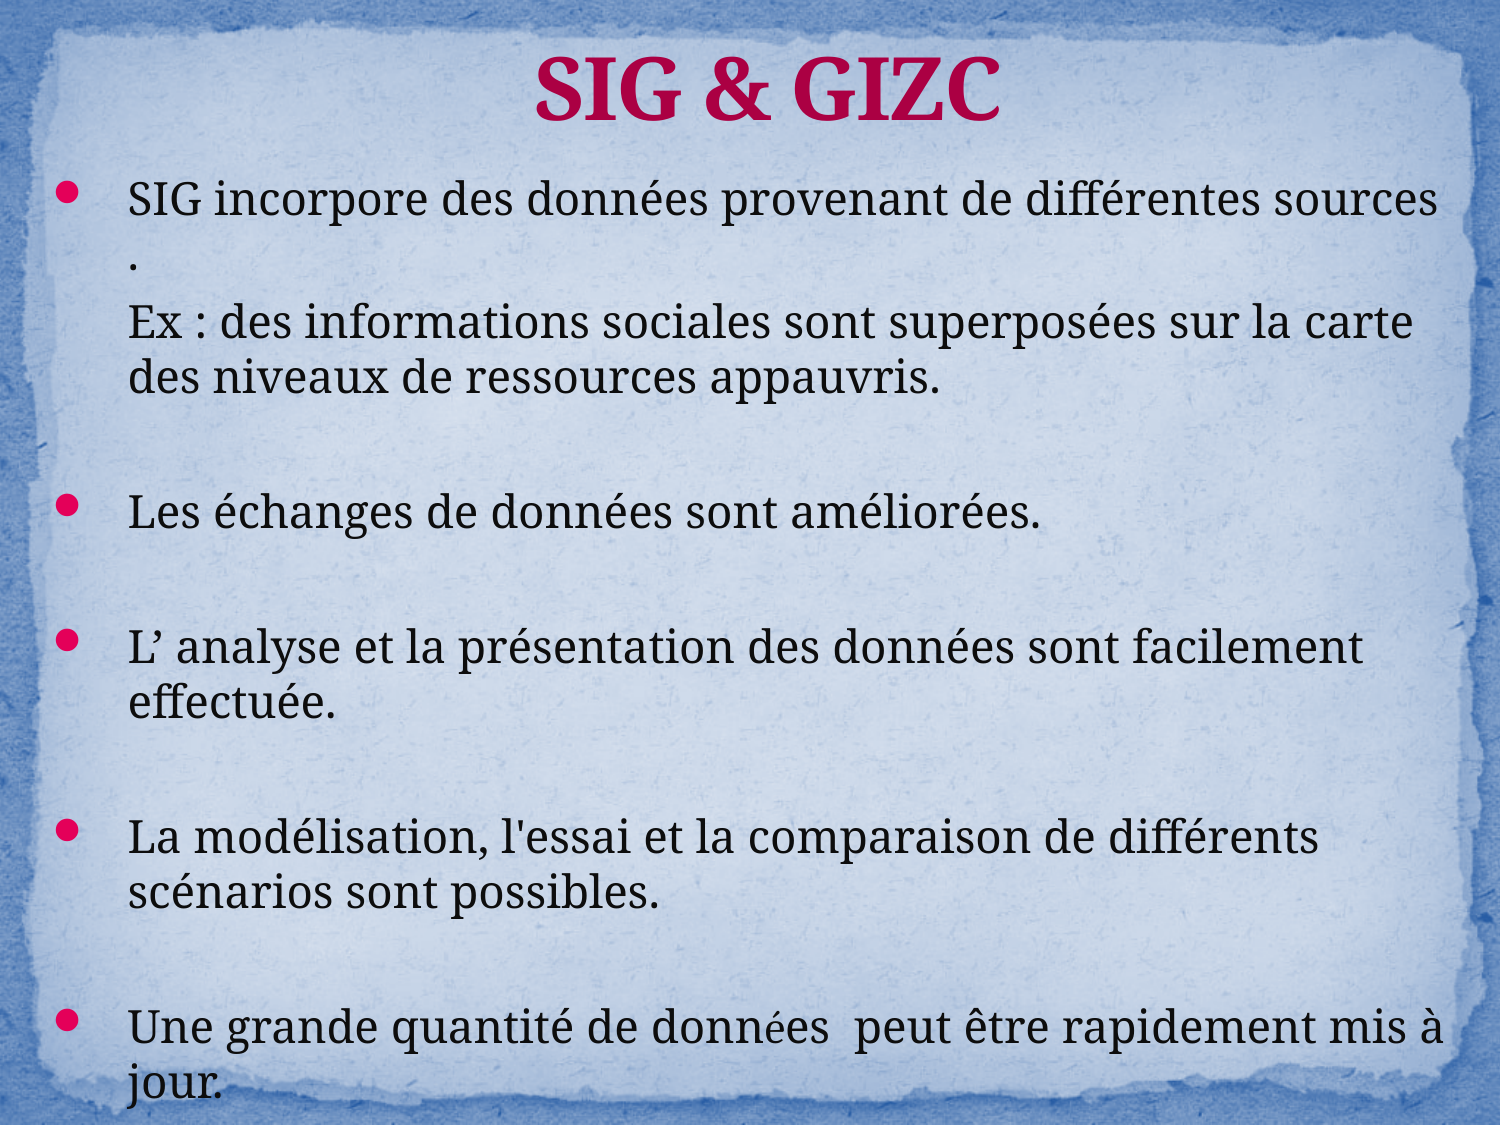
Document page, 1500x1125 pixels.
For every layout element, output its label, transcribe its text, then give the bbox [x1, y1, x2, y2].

text_box SIG & GIZC [37, 24, 1500, 225]
text_box SIG incorpore des données provenant de différentes sources . Ex : des informations sociales sont superposées sur la carte des niveaux de ressources appauvris. Les échanges de données sont améliorées. L’ analyse et la présentation des données sont facilement effectuée. La modélisation, l'essai et la comparaison de différents scénarios sont possibles. Une grande quantité de données peut être rapidement mis à jour. La manipulation/le stockage de grande volume de données. [37, 162, 1463, 913]
